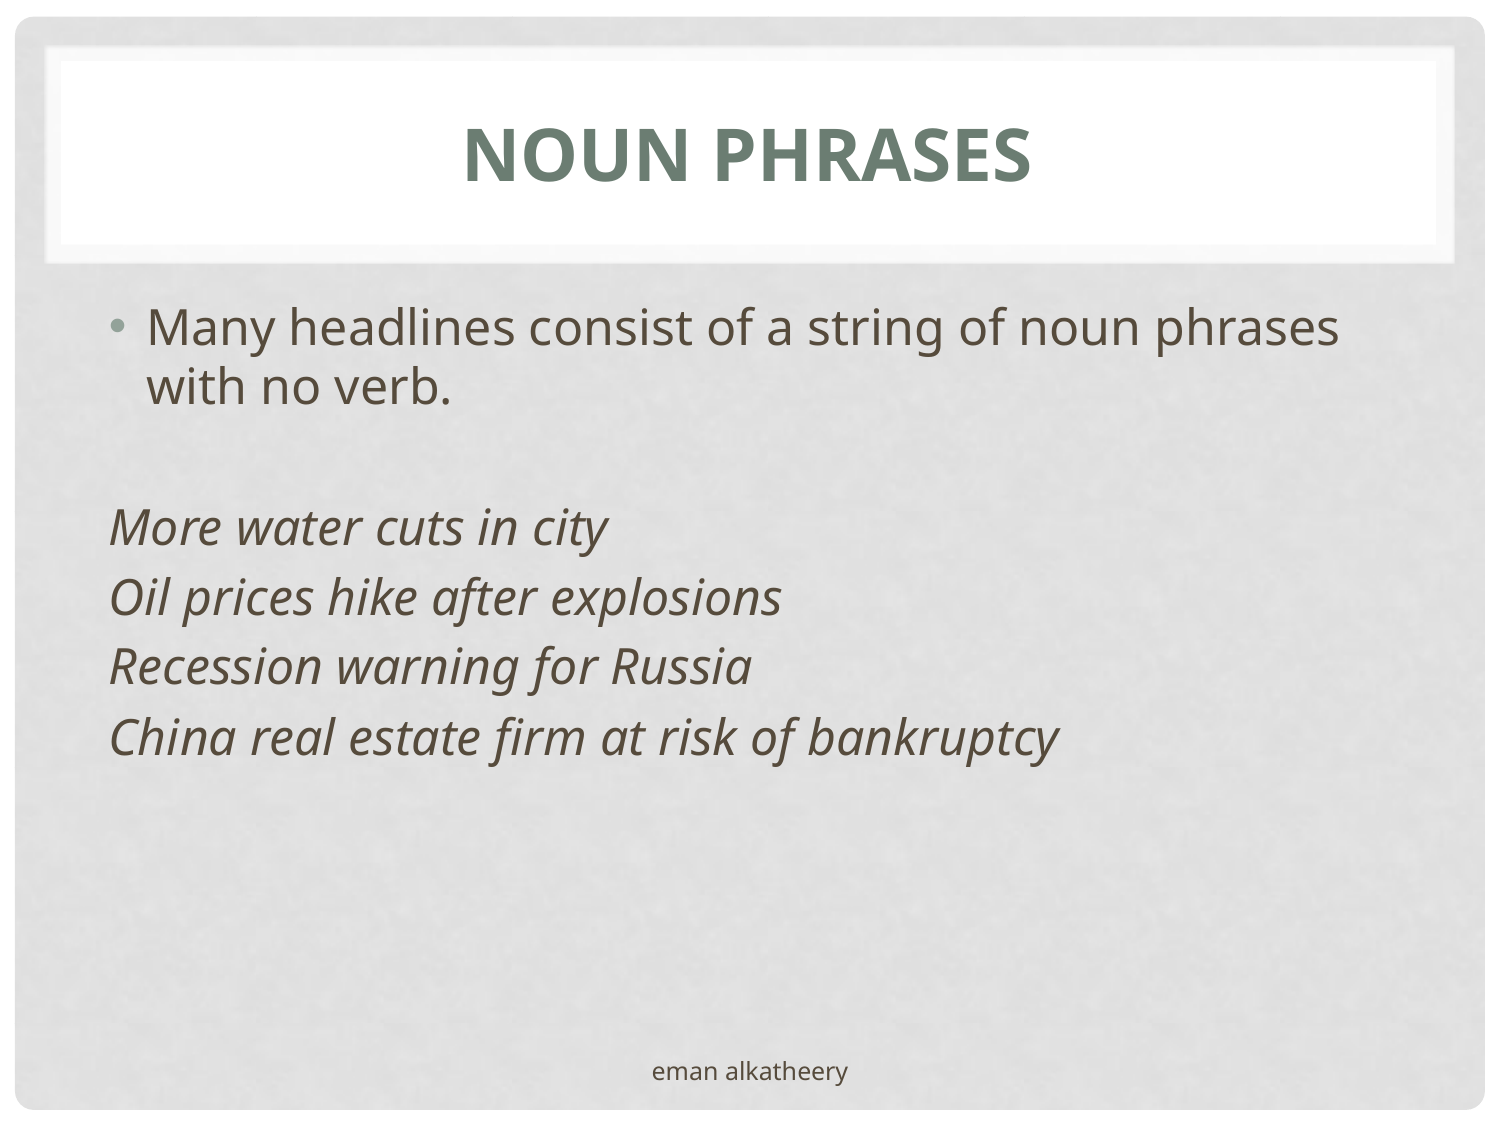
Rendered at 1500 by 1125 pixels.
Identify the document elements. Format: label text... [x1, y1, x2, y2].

list Many headlines consist of a string of noun phrases with no verb. More water cuts in city Oil prices hike after explosions Recession warning for Russia China real estate firm at risk of bankruptcy [75, 287, 1425, 1005]
footer eman alkatheery [512, 1042, 988, 1103]
title Noun Phrases [69, 66, 1425, 238]
